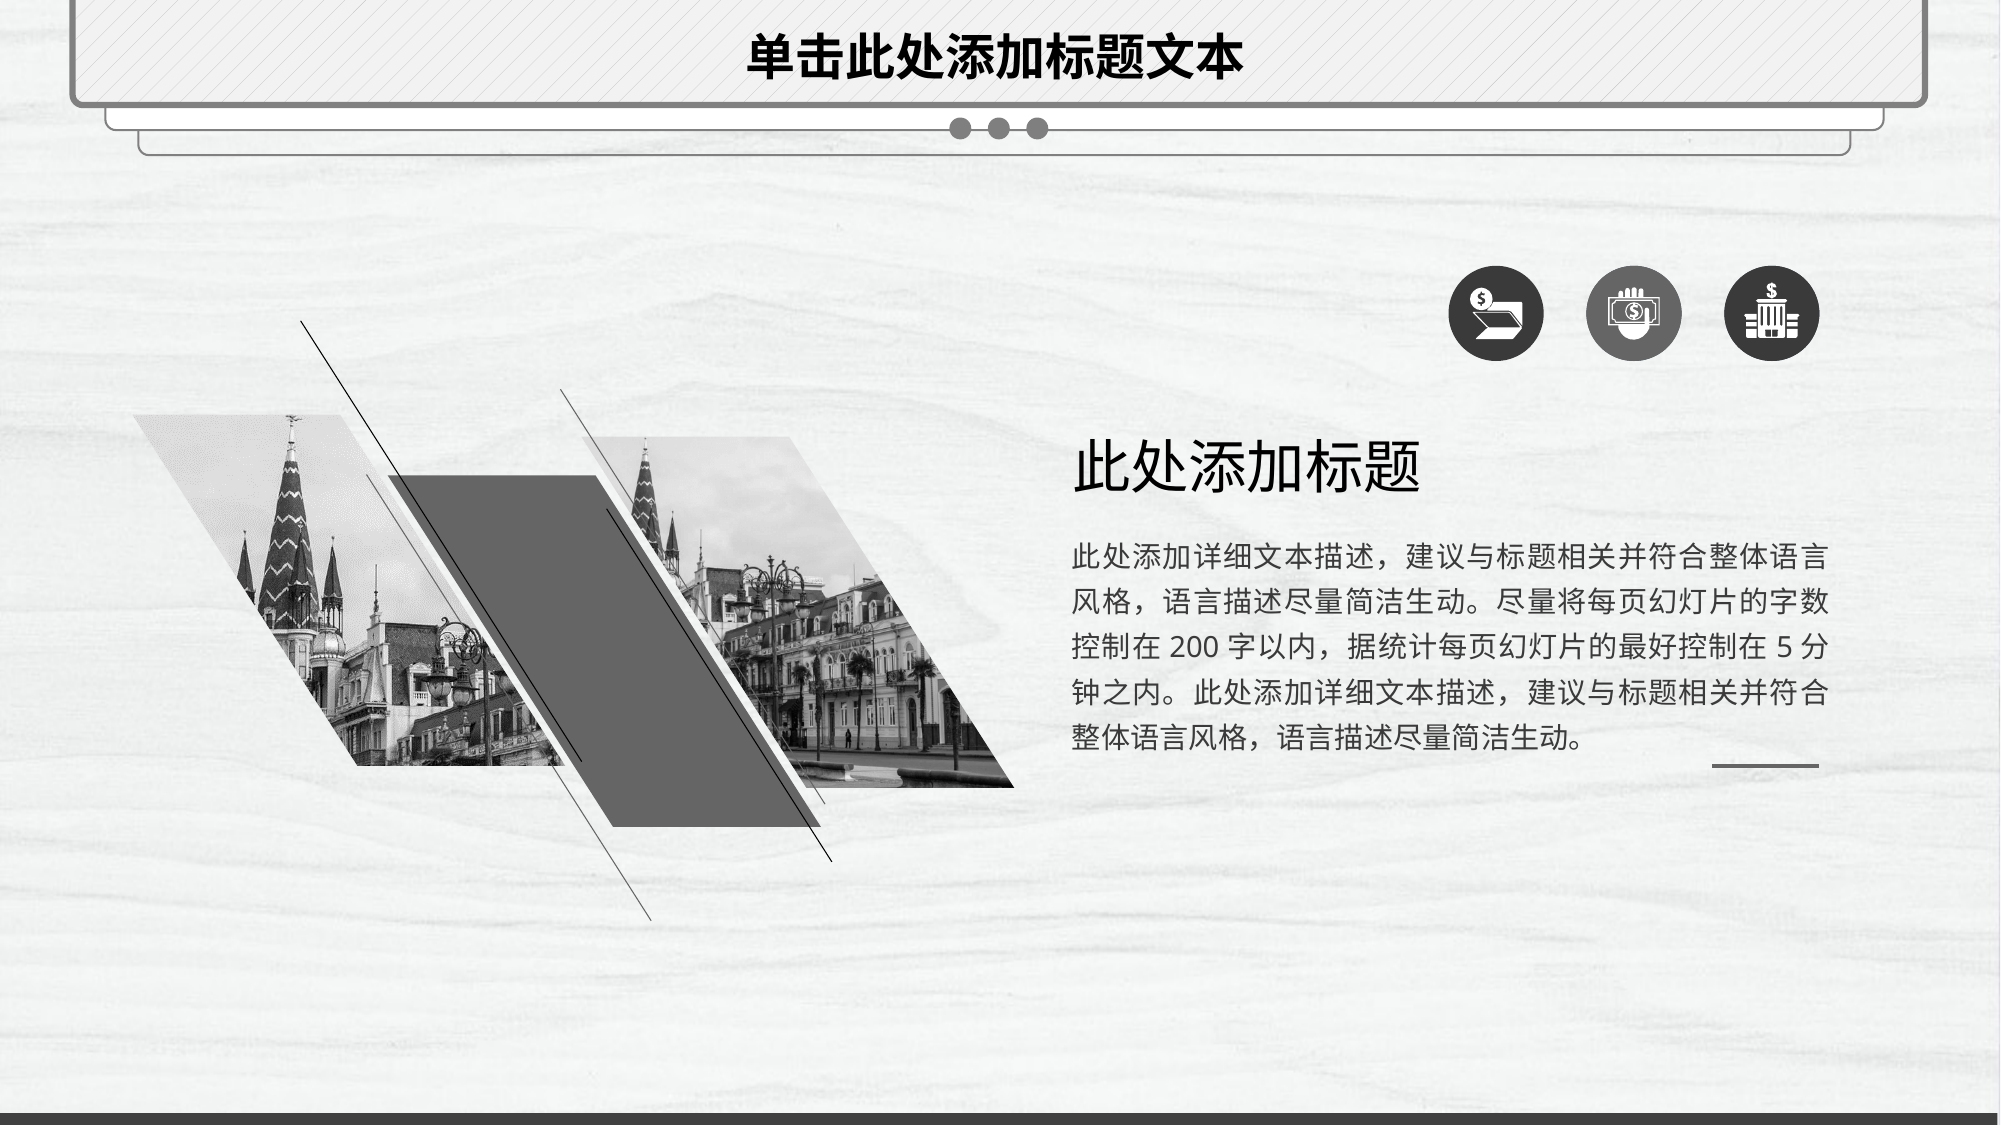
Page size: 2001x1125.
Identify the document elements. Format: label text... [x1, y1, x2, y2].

text_box 此处添加详细文本描述，建议与标题相关并符合整体语言风格，语言描述尽量简洁生动。尽量将每页幻灯片的字数控制在200字以内，据统计每页幻灯片的最好控制在5分钟之内。此处添加详细文本描述，建议与标题相关并符合整体语言风格，语言描述尽量简洁生动。 [1057, 520, 1845, 762]
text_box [132, 320, 1015, 921]
text_box 单击此处添加标题文本 [638, 18, 1353, 93]
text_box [1586, 265, 1682, 361]
picture [0, 0, 2001, 1125]
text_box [1724, 265, 1820, 361]
text_box 此处添加标题 [1057, 422, 1660, 508]
picture [140, 132, 1849, 154]
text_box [1448, 265, 1544, 361]
